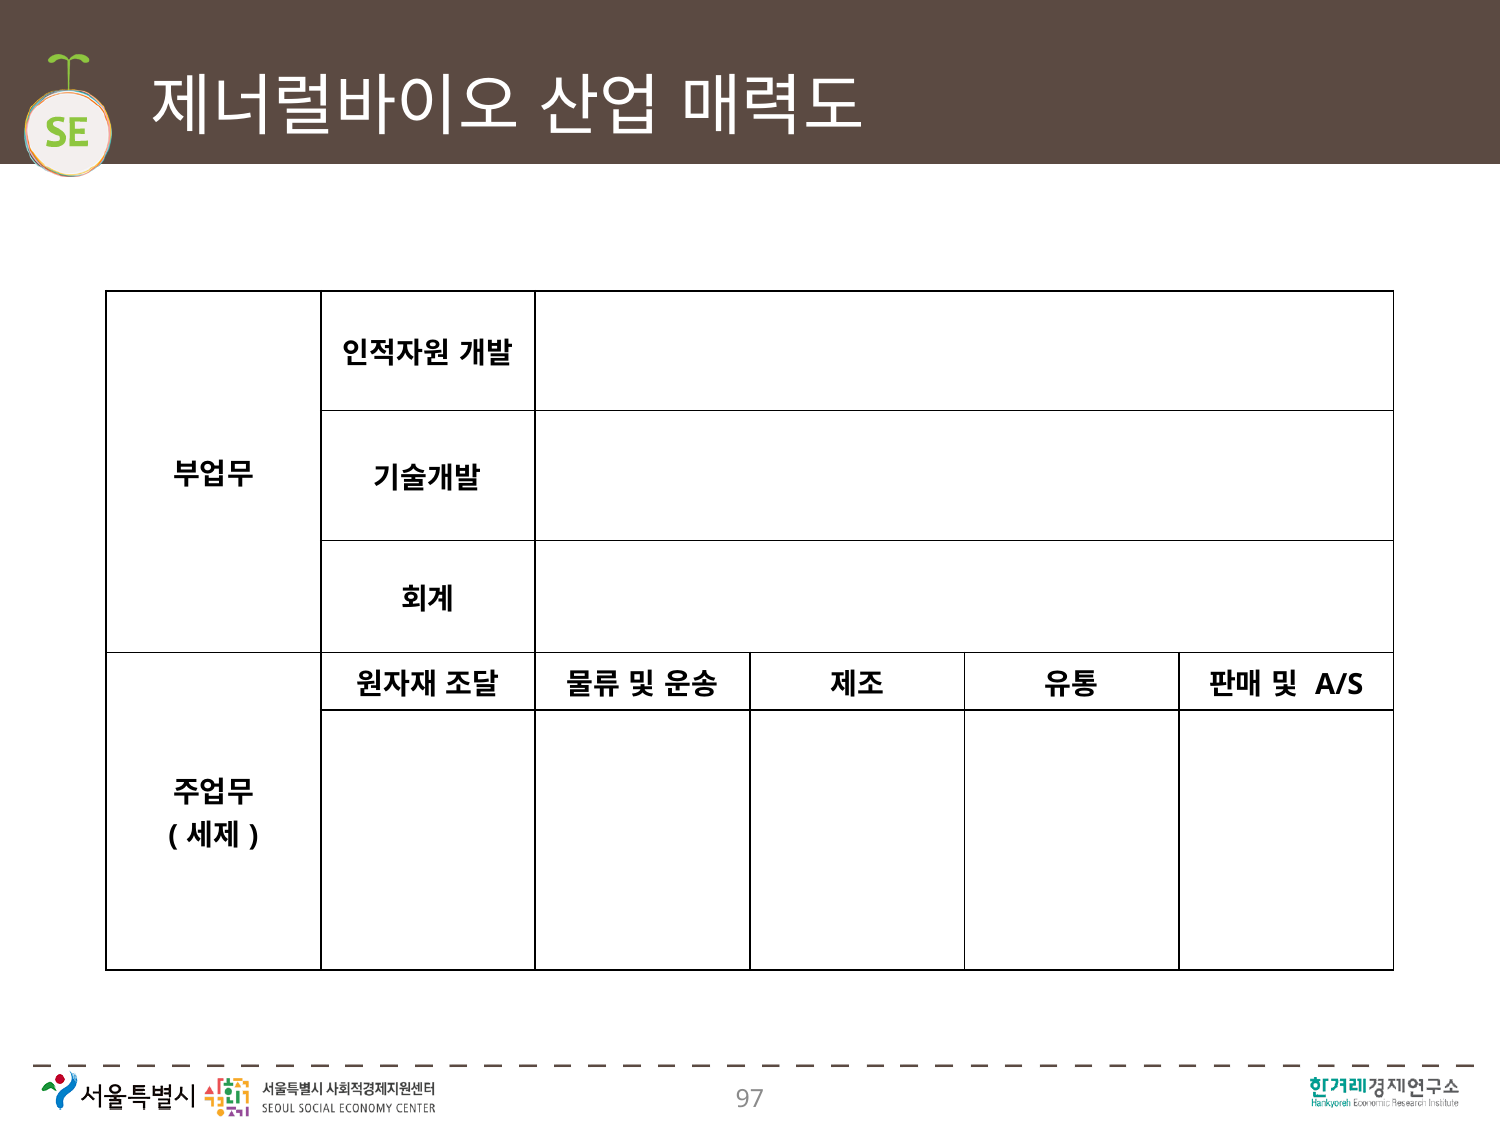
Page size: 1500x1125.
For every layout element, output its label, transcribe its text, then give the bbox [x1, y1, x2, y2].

table_cell [536, 411, 1393, 540]
table_cell [751, 711, 964, 969]
table_cell 기술개발 [322, 411, 534, 540]
table_cell 물류 및 운송 [536, 653, 749, 709]
table_cell 유통 [965, 653, 1178, 709]
table_cell [536, 711, 749, 969]
slide_number 97 [696, 1069, 804, 1125]
table_header 부업무 [107, 292, 320, 652]
table_cell 회계 [322, 541, 534, 652]
picture [0, 0, 1500, 1125]
table_cell 주업무 (세제) [107, 653, 320, 969]
table_cell 원자재 조달 [322, 653, 534, 709]
table_cell [322, 711, 534, 969]
table_cell [536, 541, 1393, 652]
title 제너럴바이오 산업 매력도 [135, 45, 1463, 161]
table_cell [1180, 711, 1393, 969]
table_header [536, 292, 1393, 410]
table_cell 판매 및 A/S [1180, 653, 1393, 709]
table_header 인적자원 개발 [322, 292, 534, 410]
table_cell [965, 711, 1178, 969]
table_cell 제조 [751, 653, 964, 709]
